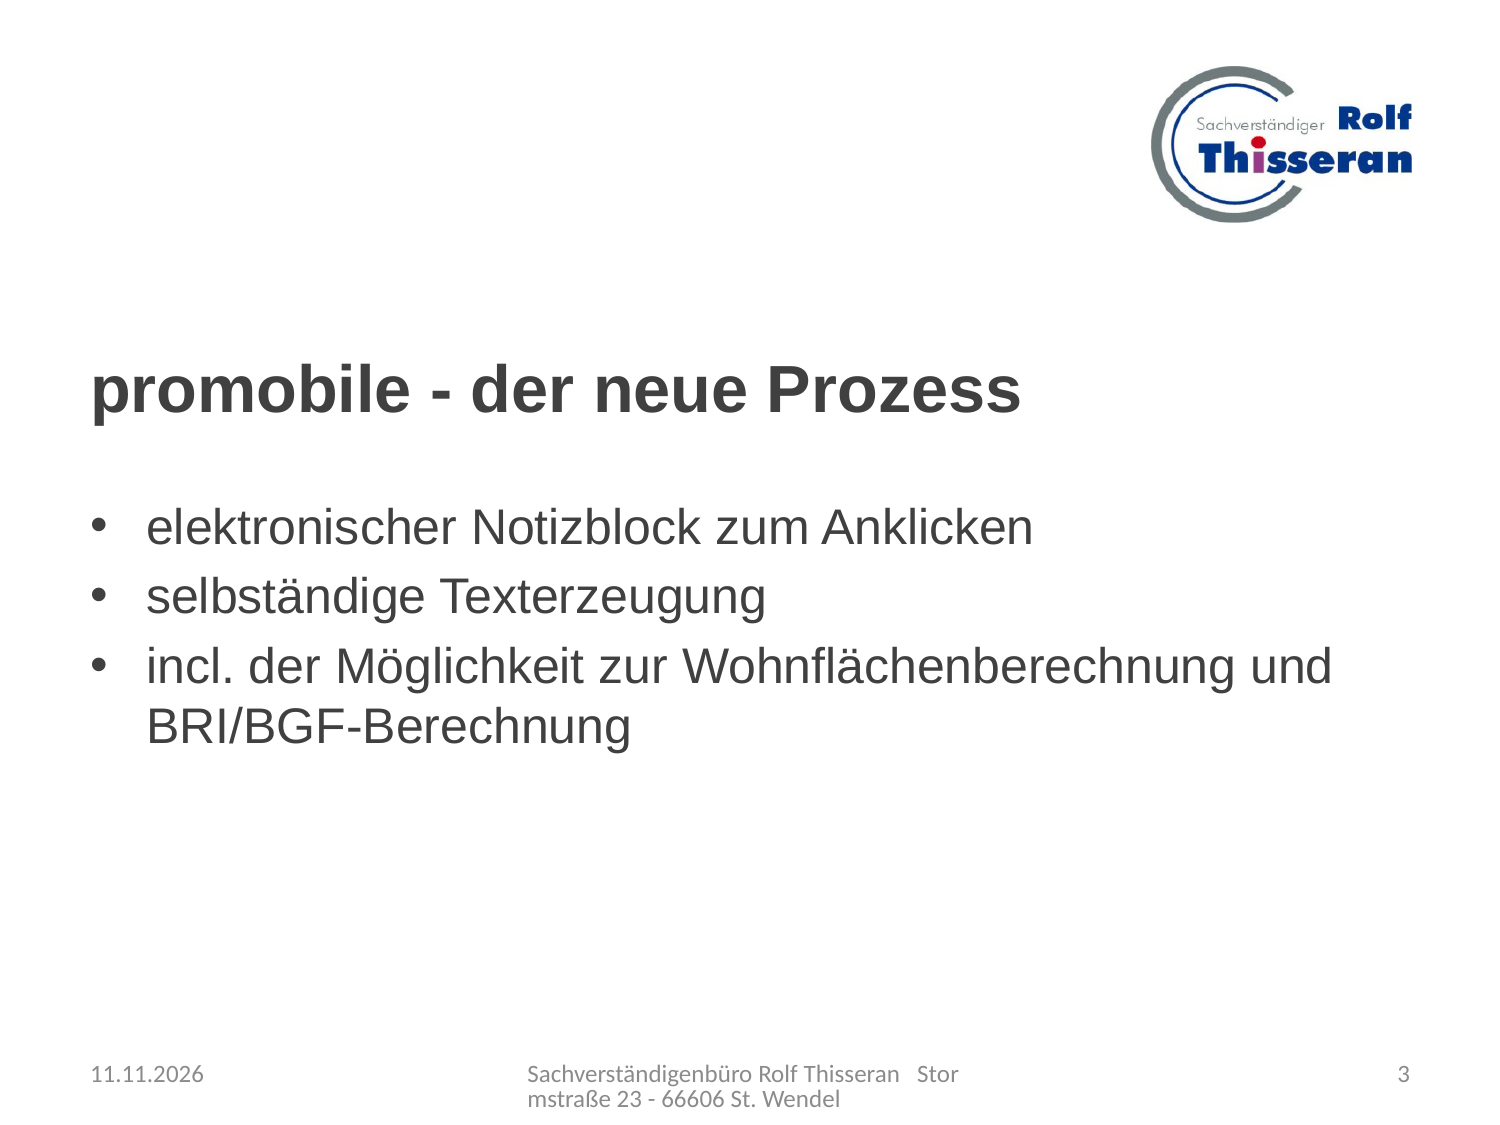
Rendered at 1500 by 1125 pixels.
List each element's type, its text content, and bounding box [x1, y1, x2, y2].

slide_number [75, 1042, 425, 1103]
footer Sachverständigenbüro Rolf Thisseran Stormstraße 23 - 66606 St. Wendel [512, 1042, 988, 1103]
slide_number 3 [1074, 1042, 1425, 1103]
picture [1151, 66, 1412, 223]
list promobile - der neue Prozess elektronischer Notizblock zum Anklicken selbständige Texterzeugung incl. der Möglichkeit zur Wohnflächenberechnung und BRI/BGF-Berechnung [75, 338, 1425, 1005]
